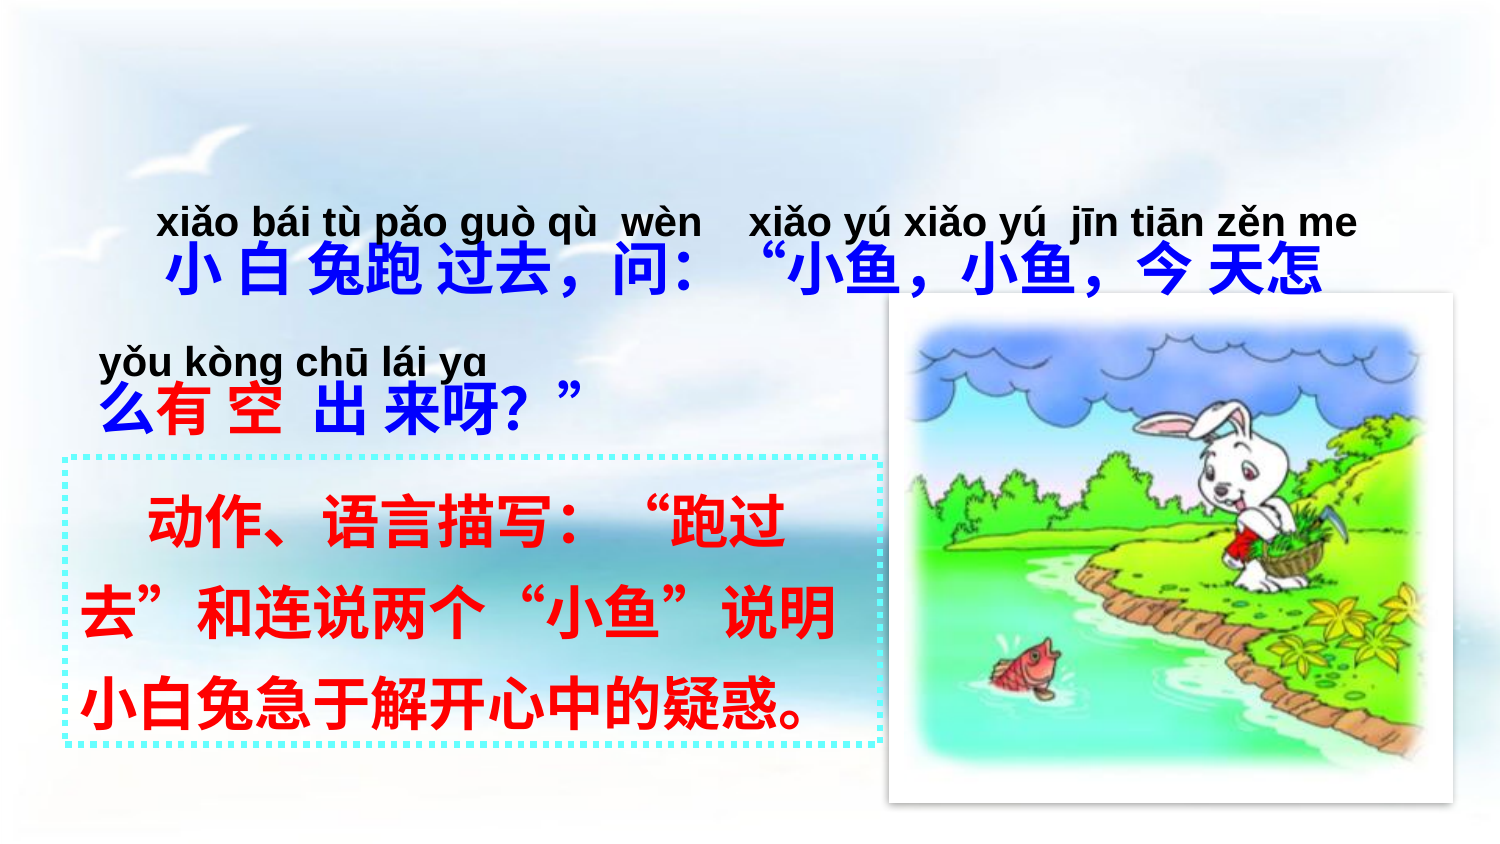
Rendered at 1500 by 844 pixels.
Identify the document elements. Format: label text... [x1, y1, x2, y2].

picture [0, 0, 1500, 844]
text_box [82, 97, 1415, 428]
text_box 动作、语言描写：“跑过去”和连说两个“小鱼”说明小白兔急于解开心中的疑惑。 [64, 456, 880, 745]
